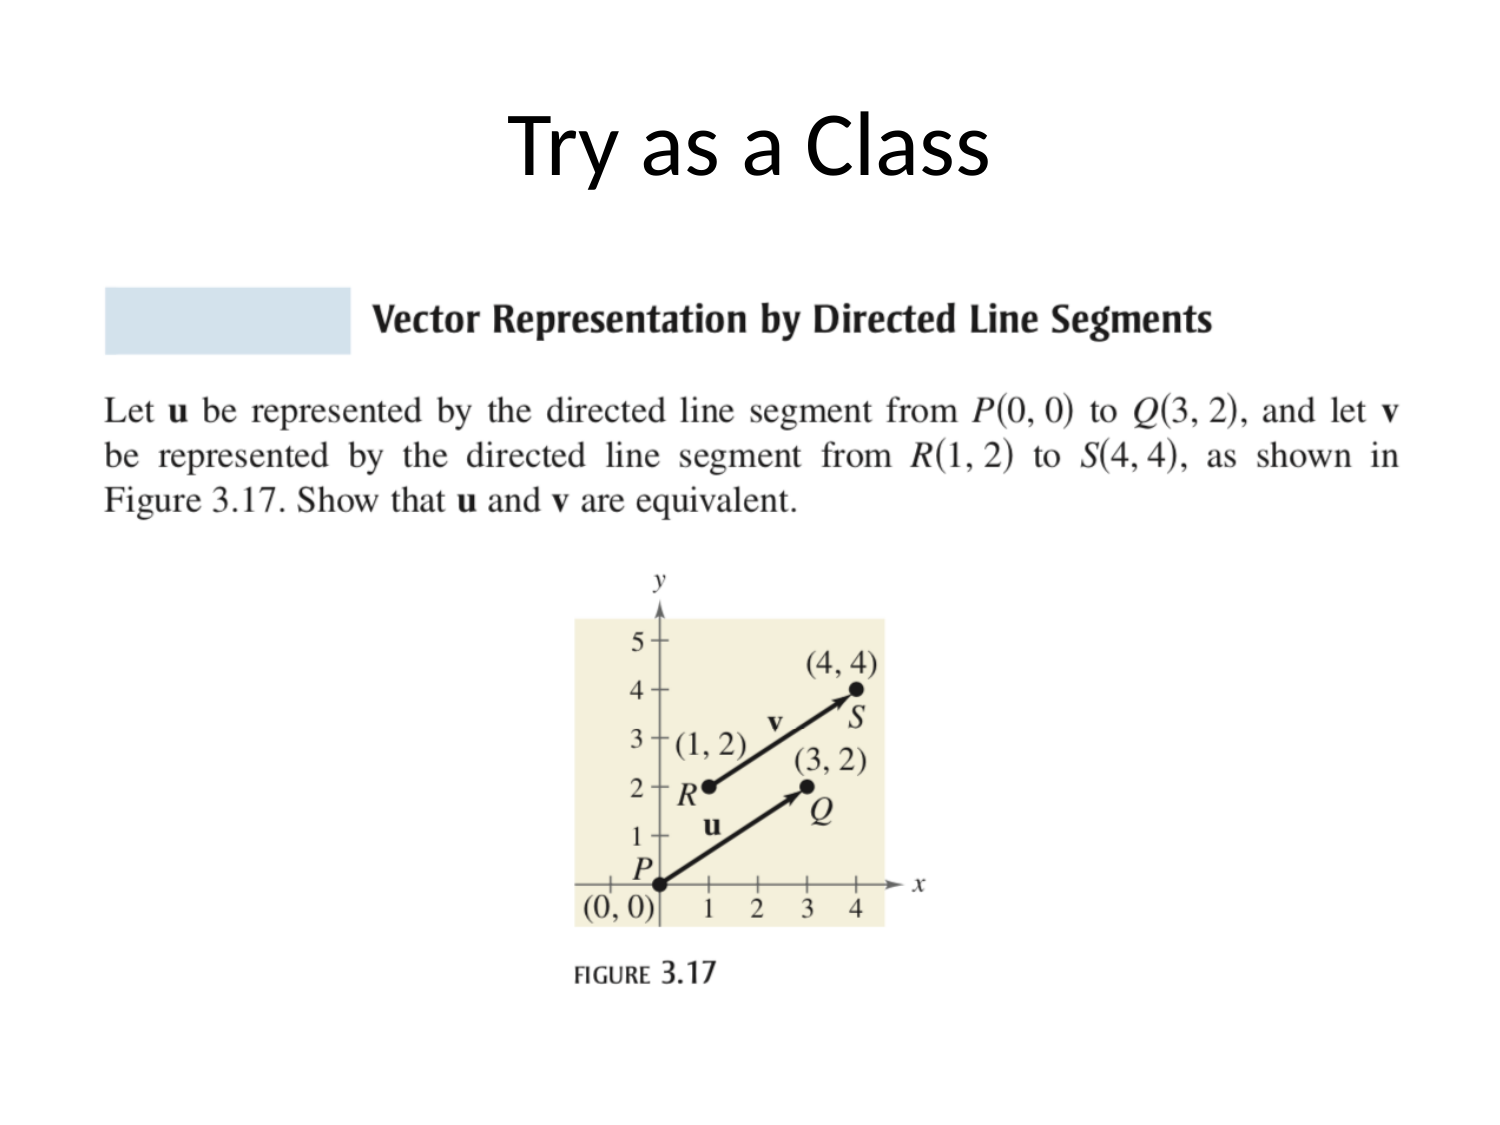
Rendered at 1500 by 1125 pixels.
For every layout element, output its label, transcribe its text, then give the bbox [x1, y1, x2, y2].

title Try as a Class [75, 45, 1425, 233]
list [74, 262, 1426, 1006]
